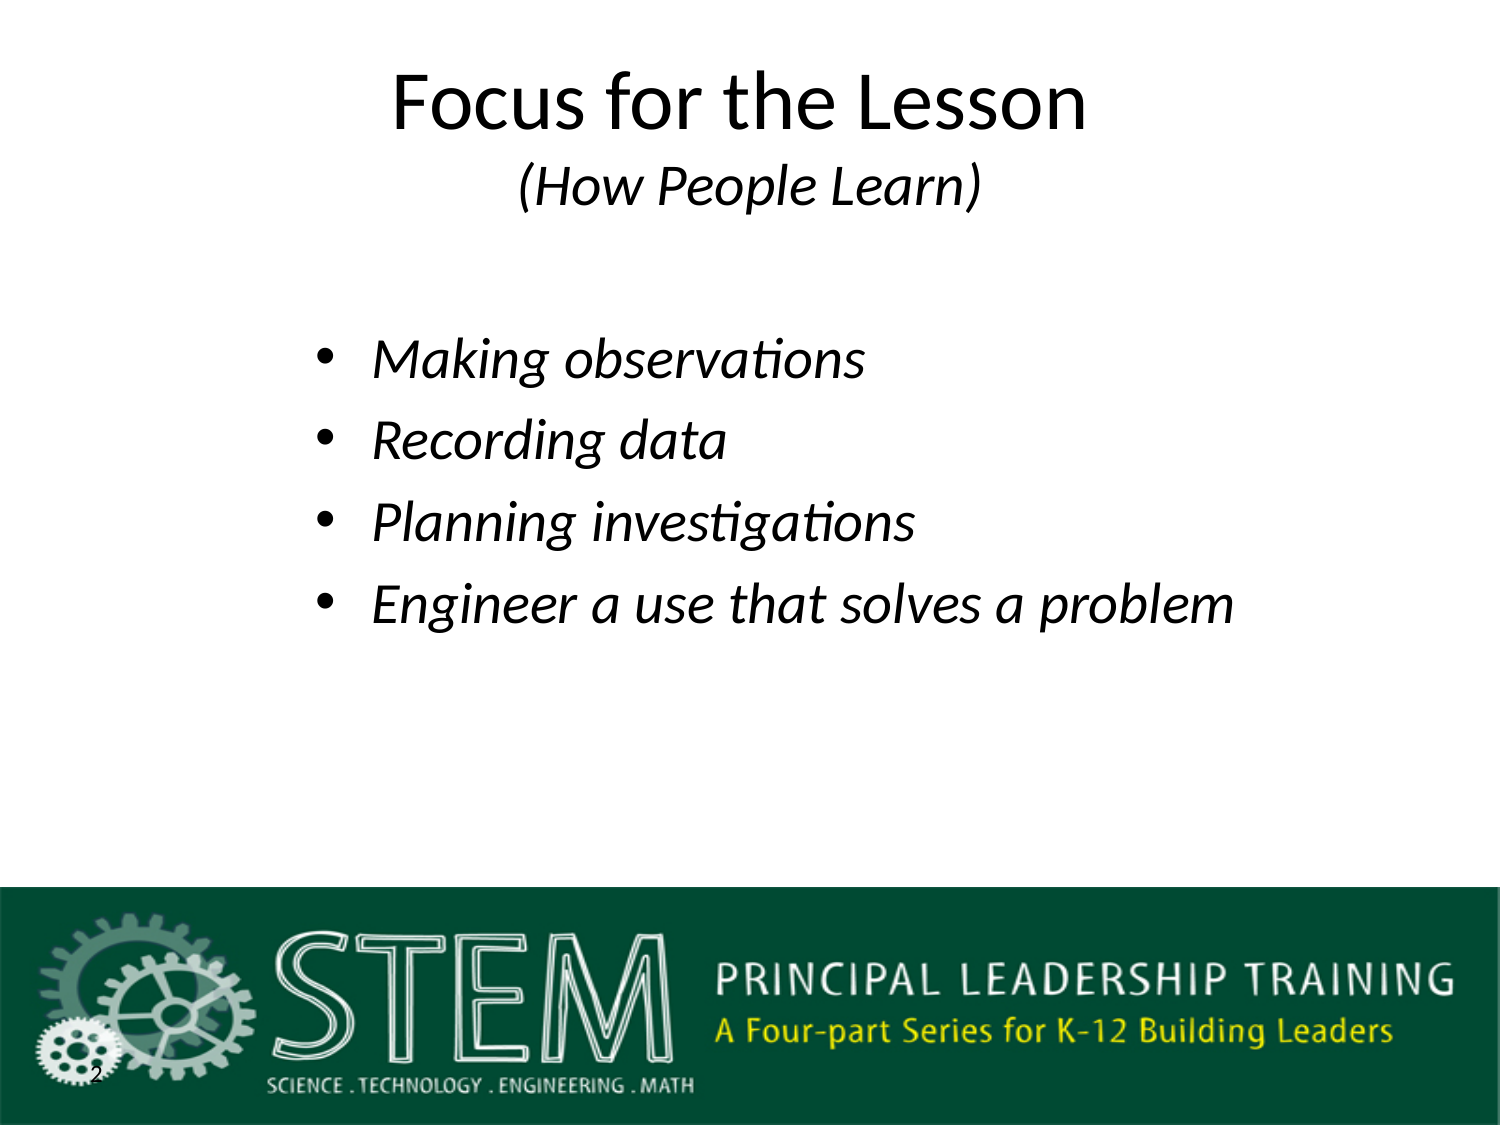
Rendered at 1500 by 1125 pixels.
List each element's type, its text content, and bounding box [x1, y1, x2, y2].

list Making observations Recording data Planning investigations Engineer a use that solves a problem [300, 312, 1500, 899]
picture [0, 887, 1500, 1125]
title Focus for the Lesson (How People Learn) [75, 37, 1425, 225]
slide_number 2 [75, 1042, 425, 1103]
